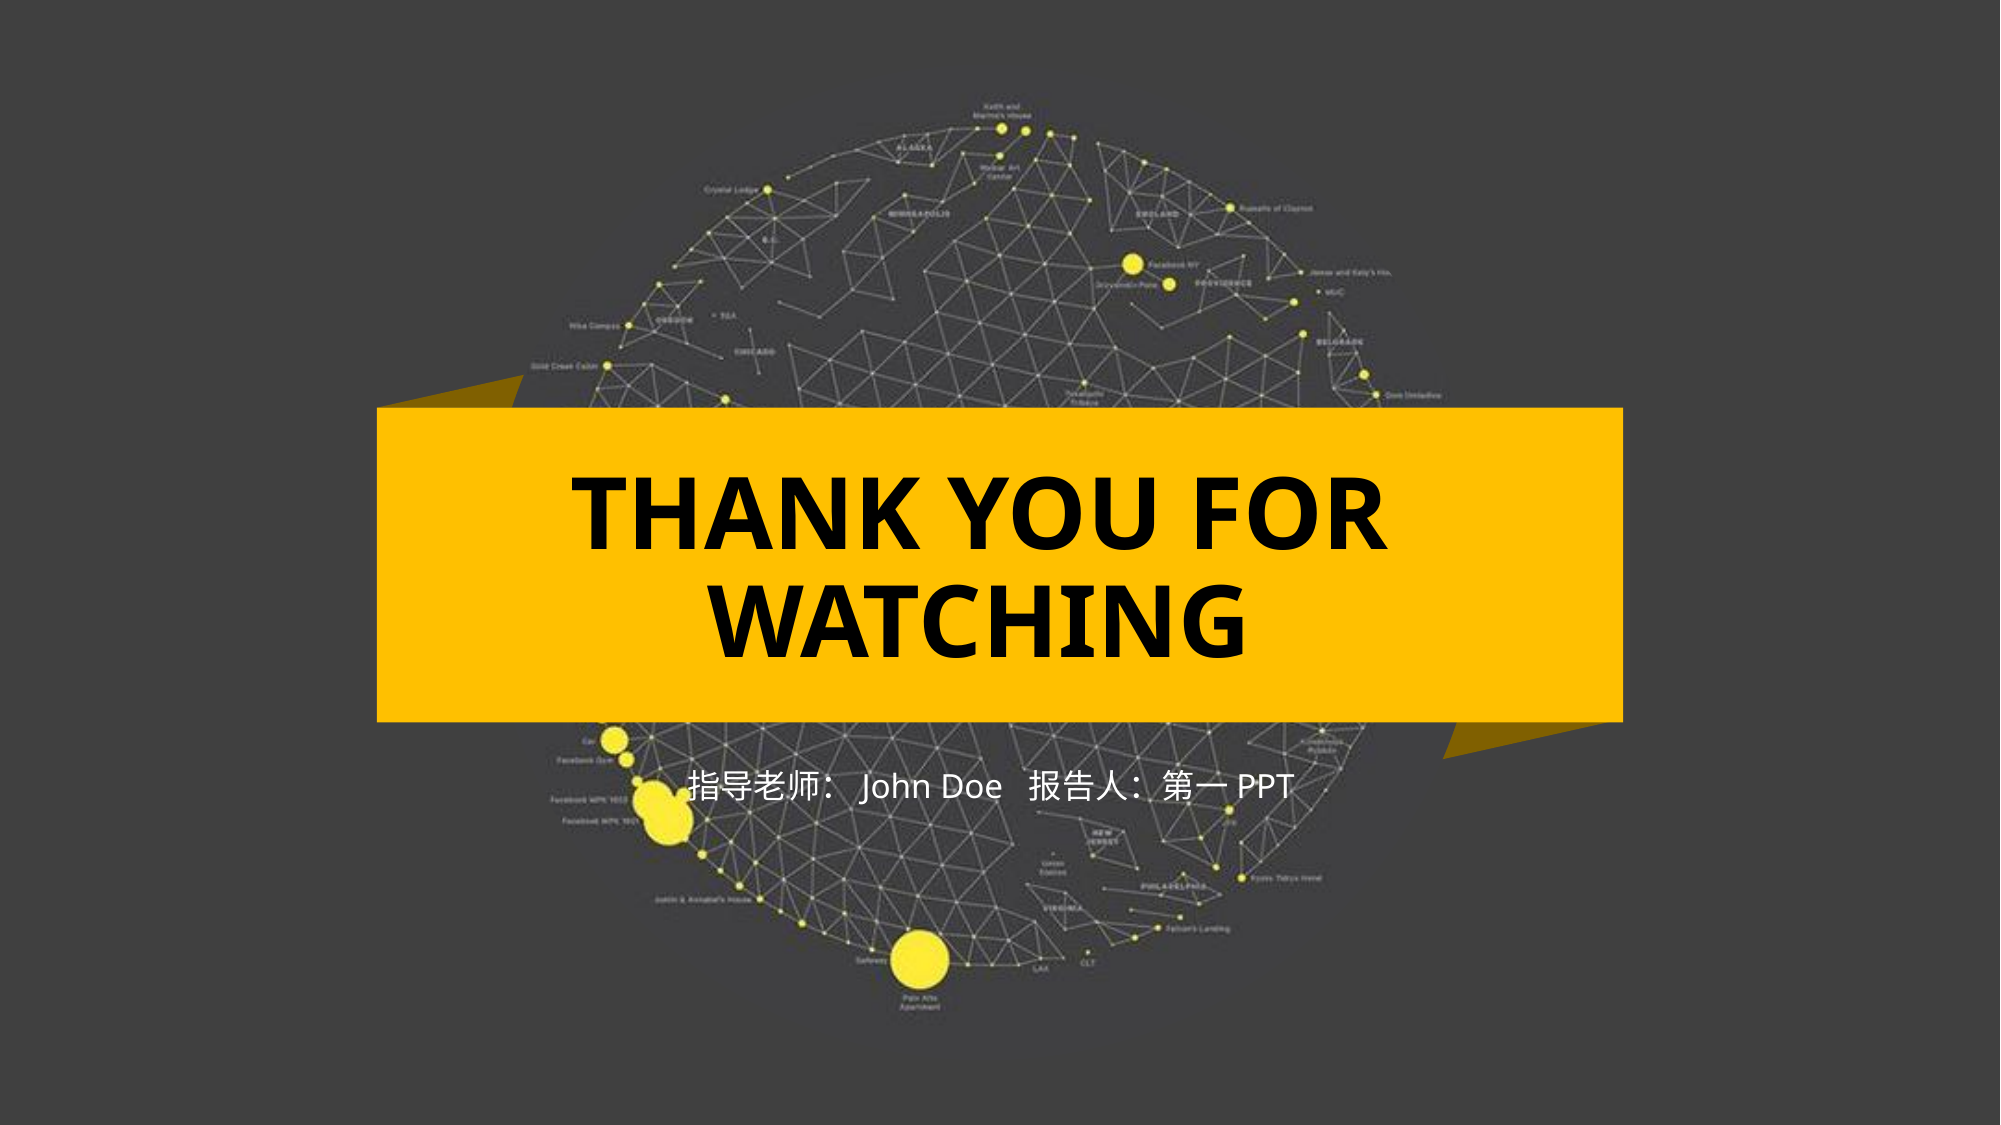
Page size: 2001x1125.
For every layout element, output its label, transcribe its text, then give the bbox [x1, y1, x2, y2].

list THANK YOU FOR WATCHING [487, 455, 1473, 671]
list 指导老师：John Doe 报告人：第一PPT [598, 762, 1384, 813]
picture [512, 64, 1459, 407]
picture [513, 723, 1457, 1061]
